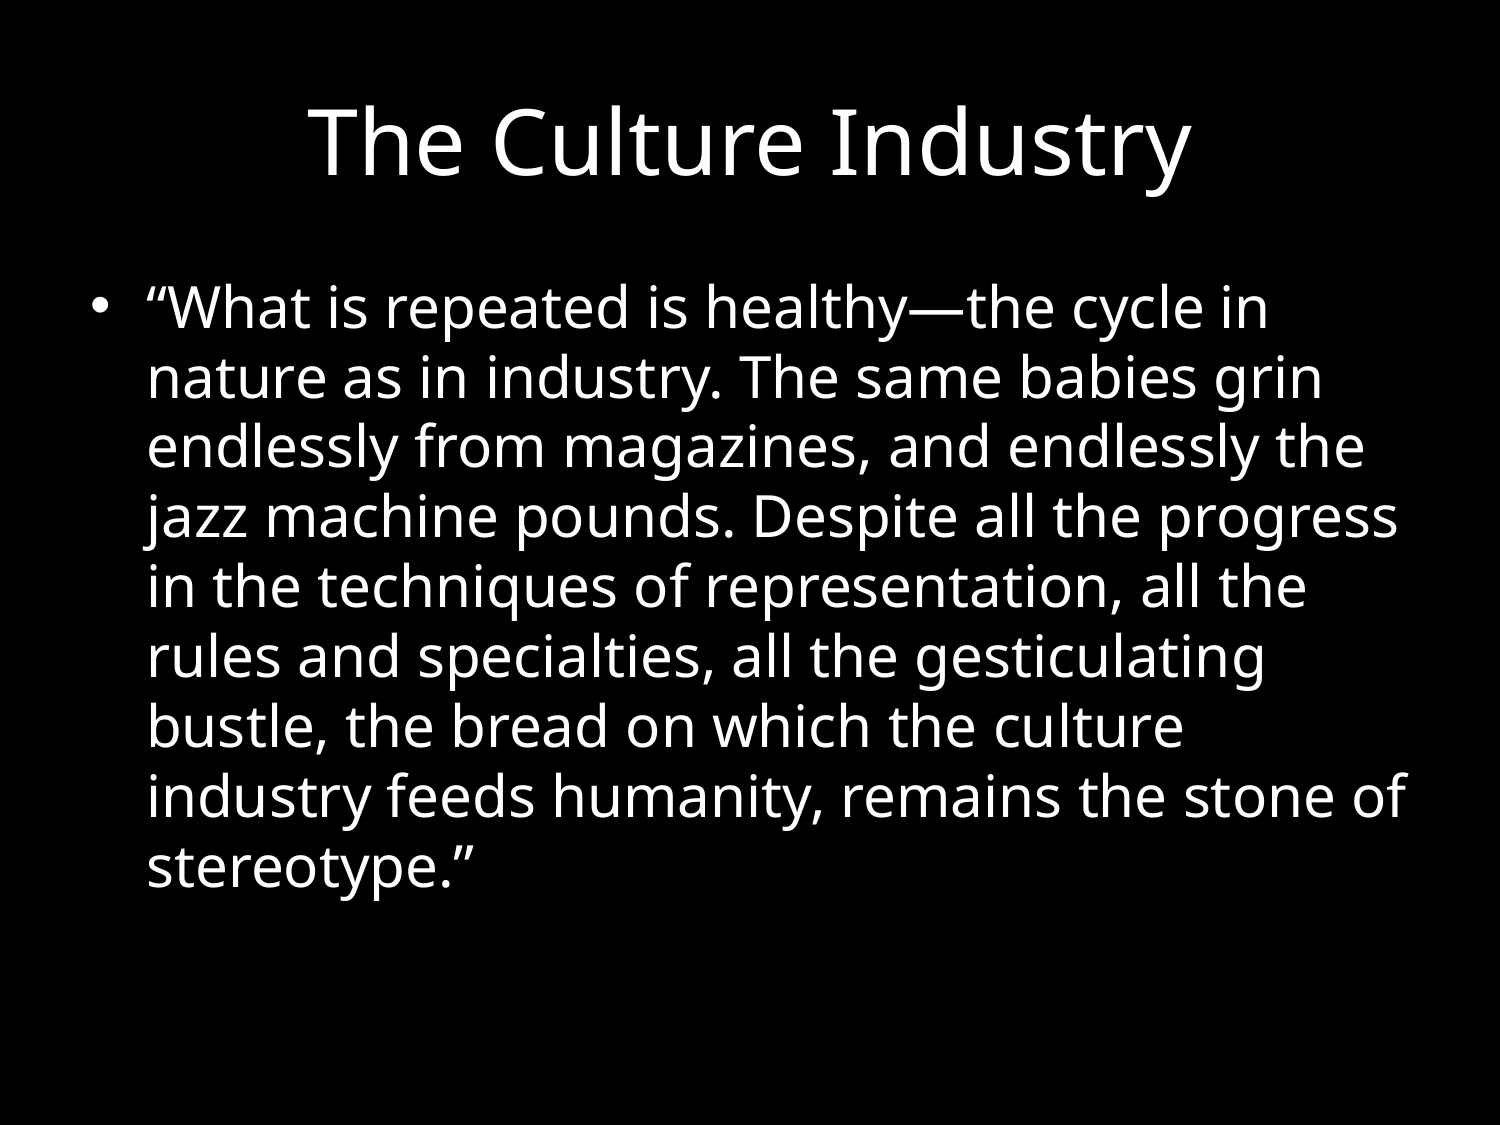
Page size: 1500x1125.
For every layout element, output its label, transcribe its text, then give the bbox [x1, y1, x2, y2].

title The Culture Industry [75, 45, 1425, 233]
list “What is repeated is healthy—the cycle in nature as in industry. The same babies grin endlessly from magazines, and endlessly the jazz machine pounds. Despite all the progress in the techniques of representation, all the rules and specialties, all the gesticulating bustle, the bread on which the culture industry feeds humanity, remains the stone of stereotype.” [75, 262, 1425, 1005]
